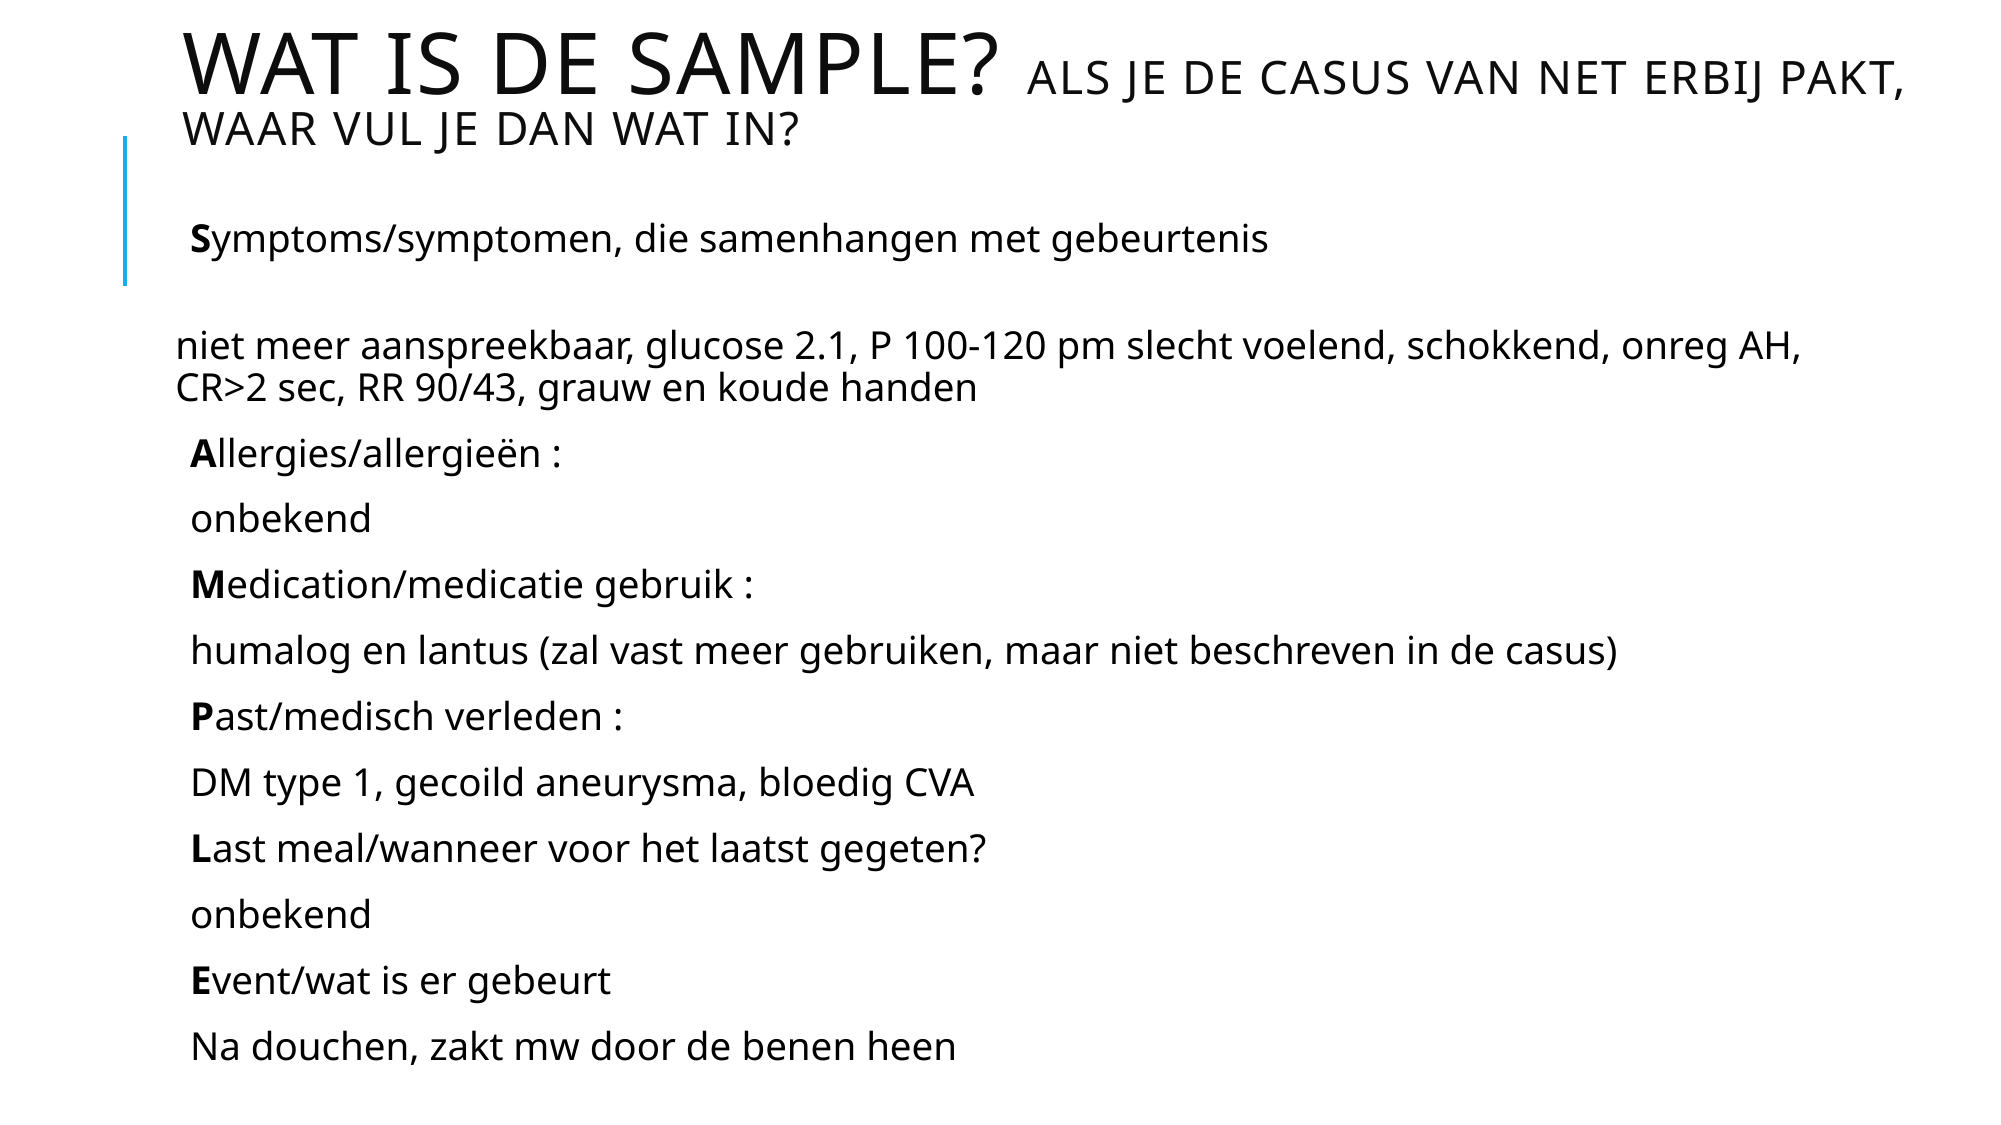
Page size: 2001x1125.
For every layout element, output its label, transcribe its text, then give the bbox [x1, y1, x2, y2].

list Symptoms/symptomen, die samenhangen met gebeurtenis niet meer aanspreekbaar, glucose 2.1, P 100-120 pm slecht voelend, schokkend, onreg AH, CR>2 sec, RR 90/43, grauw en koude handen Allergies/allergieën : onbekend Medication/medicatie gebruik : humalog en lantus (zal vast meer gebruiken, maar niet beschreven in de casus) Past/medisch verleden : DM type 1, gecoild aneurysma, bloedig CVA Last meal/wanneer voor het laatst gegeten? onbekend Event/wat is er gebeurt Na douchen, zakt mw door de benen heen [168, 211, 1889, 1077]
title Wat is de SAMPLE? Als je de casus van net erbij pakt, waar vul je dan wat in? [168, 19, 1957, 266]
